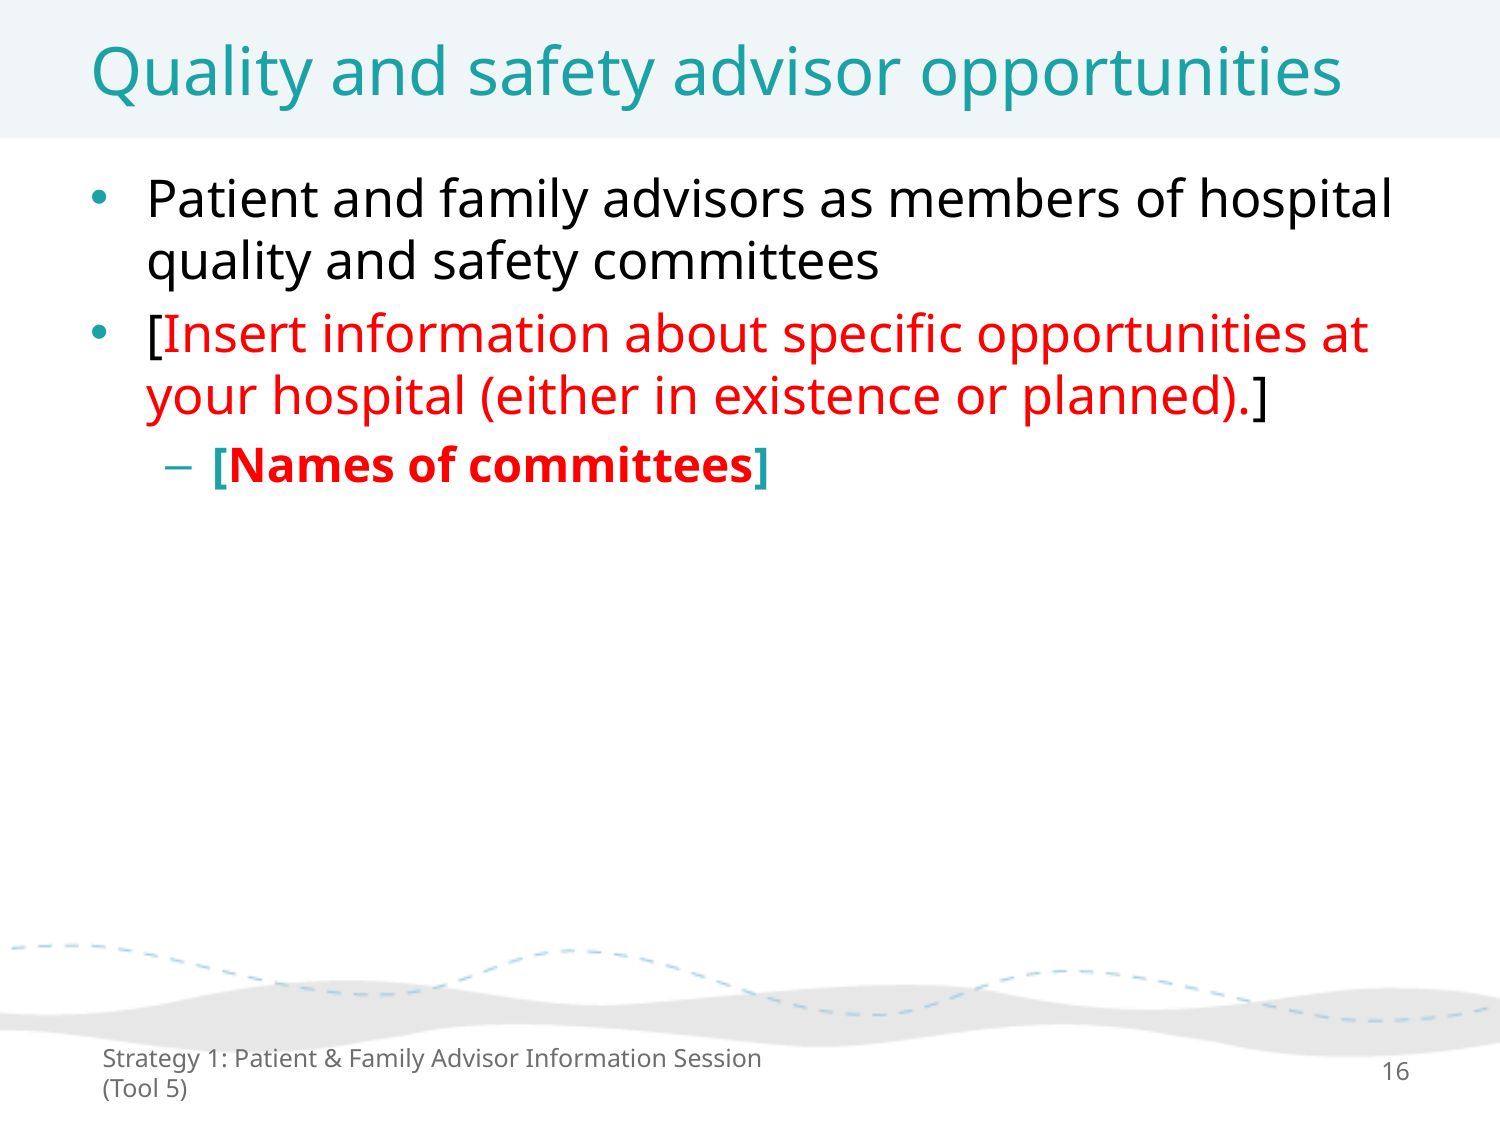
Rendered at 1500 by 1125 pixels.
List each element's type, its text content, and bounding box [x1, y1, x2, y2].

picture [0, 0, 1500, 1125]
title Quality and safety advisor opportunities [75, 0, 1425, 138]
slide_number 16 [1074, 1042, 1425, 1103]
footer Strategy 1: Patient & Family Advisor Information Session (Tool 5) [87, 1042, 825, 1103]
list Patient and family advisors as members of hospital quality and safety committees [Insert information about specific opportunities at your hospital (either in existence or planned).] [Names of committees] [75, 157, 1425, 900]
